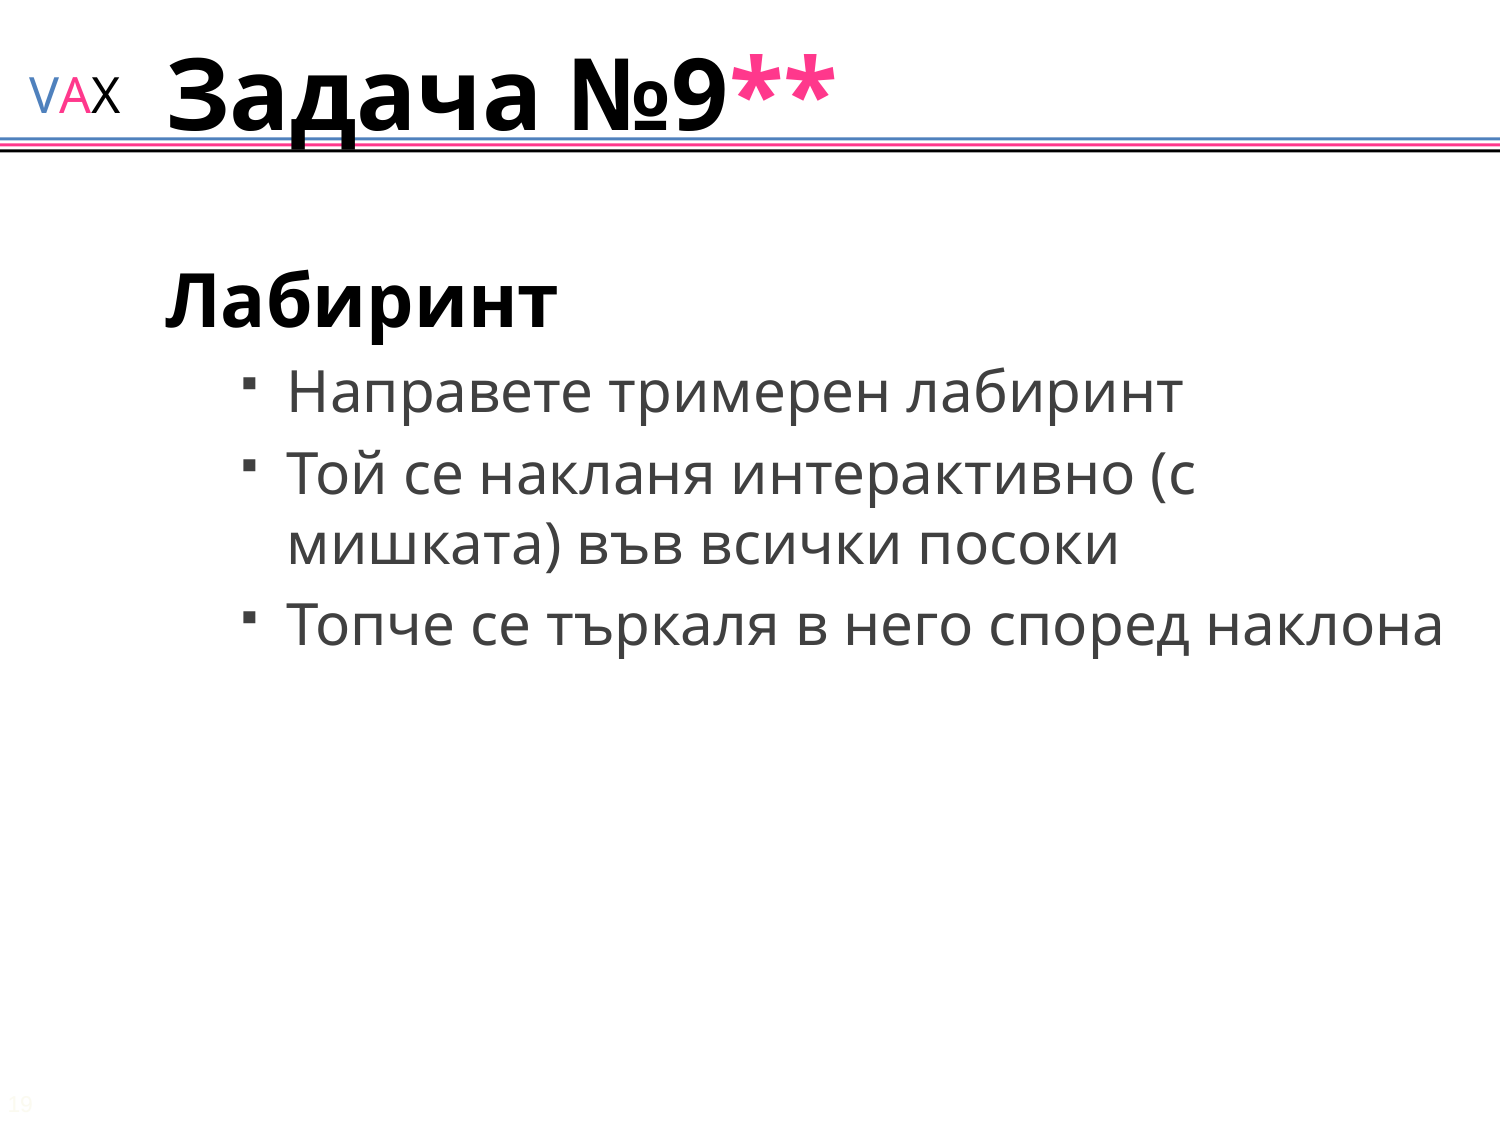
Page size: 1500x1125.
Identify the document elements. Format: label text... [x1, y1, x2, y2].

title Задача №9** [0, 37, 1500, 144]
list Лабиринт Направете тримерен лабиринт Той се накланя интерактивно (с мишката) във всички посоки Топче се търкаля в него според наклона [150, 200, 1488, 1113]
